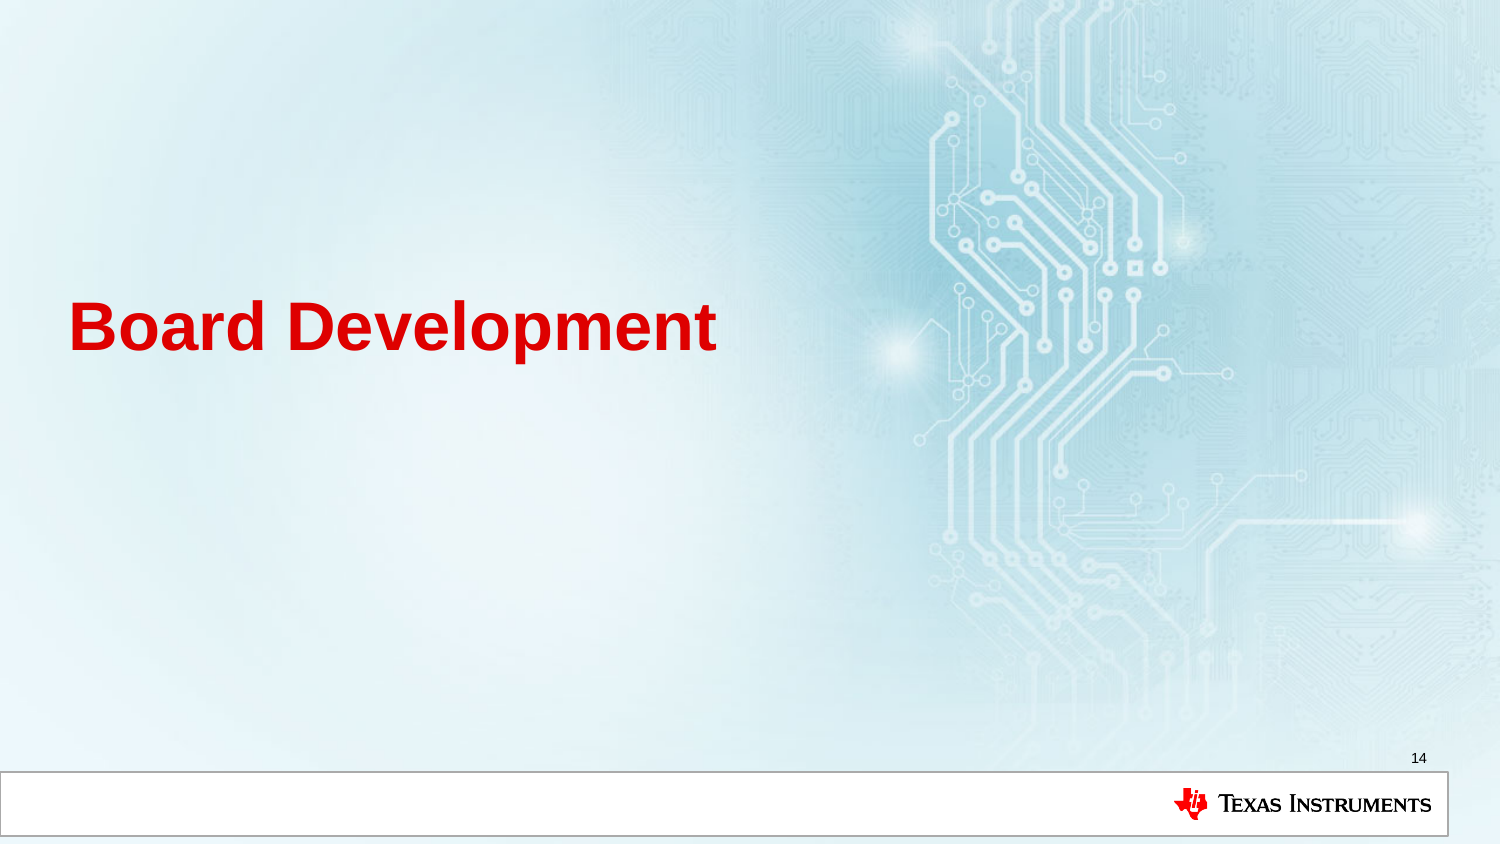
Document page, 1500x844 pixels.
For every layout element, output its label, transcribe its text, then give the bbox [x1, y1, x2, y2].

title Board Development [56, 238, 1444, 421]
picture [1174, 788, 1431, 820]
picture [0, 0, 1500, 844]
slide_number 14 [1089, 742, 1440, 769]
